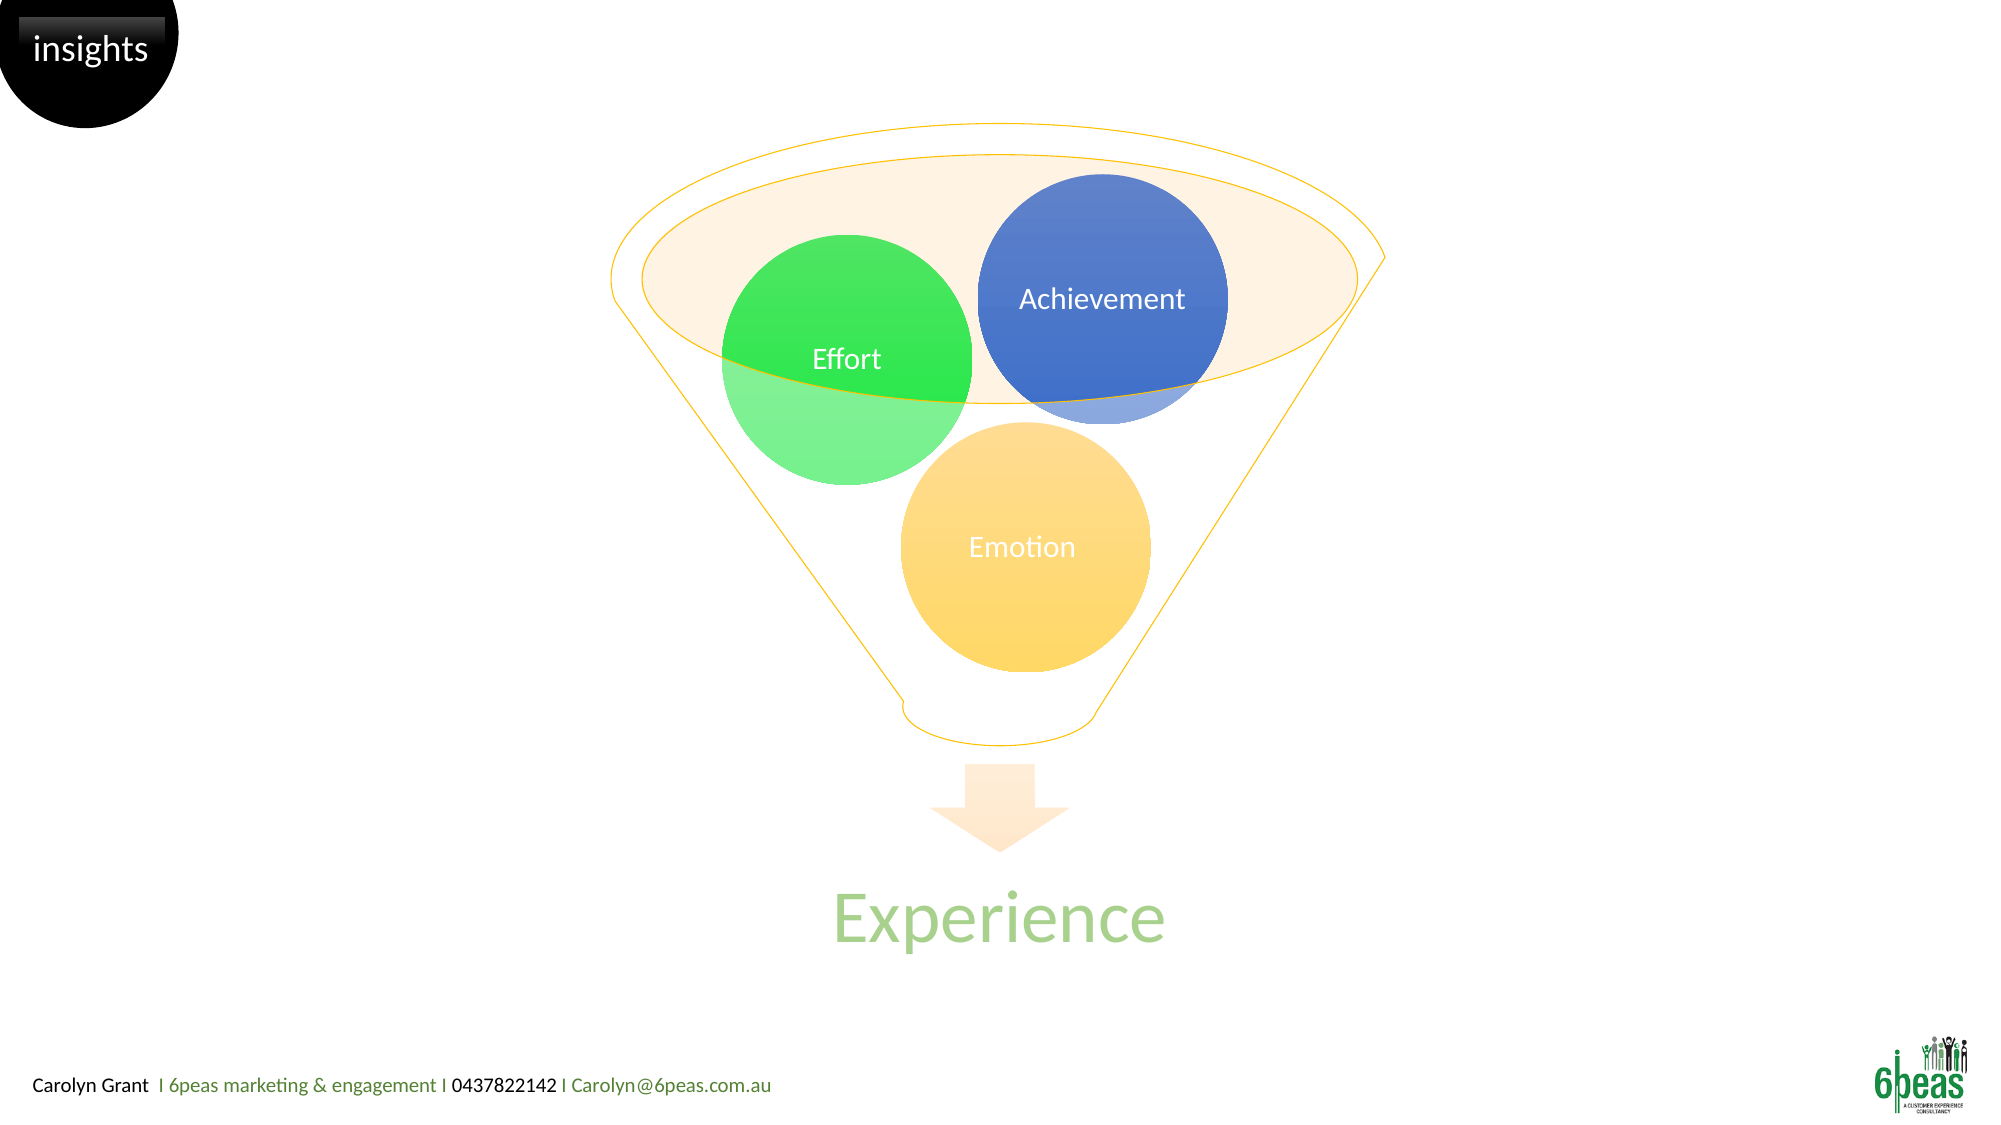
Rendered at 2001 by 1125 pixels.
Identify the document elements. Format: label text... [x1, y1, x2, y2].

picture [1875, 1036, 1967, 1116]
text_box [0, 0, 179, 129]
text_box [333, 117, 1667, 1007]
text_box insights [18, 16, 166, 77]
text_box Carolyn Grant I 6peas marketing & engagement I 0437822142 I Carolyn@6peas.com.au [18, 1064, 825, 1105]
